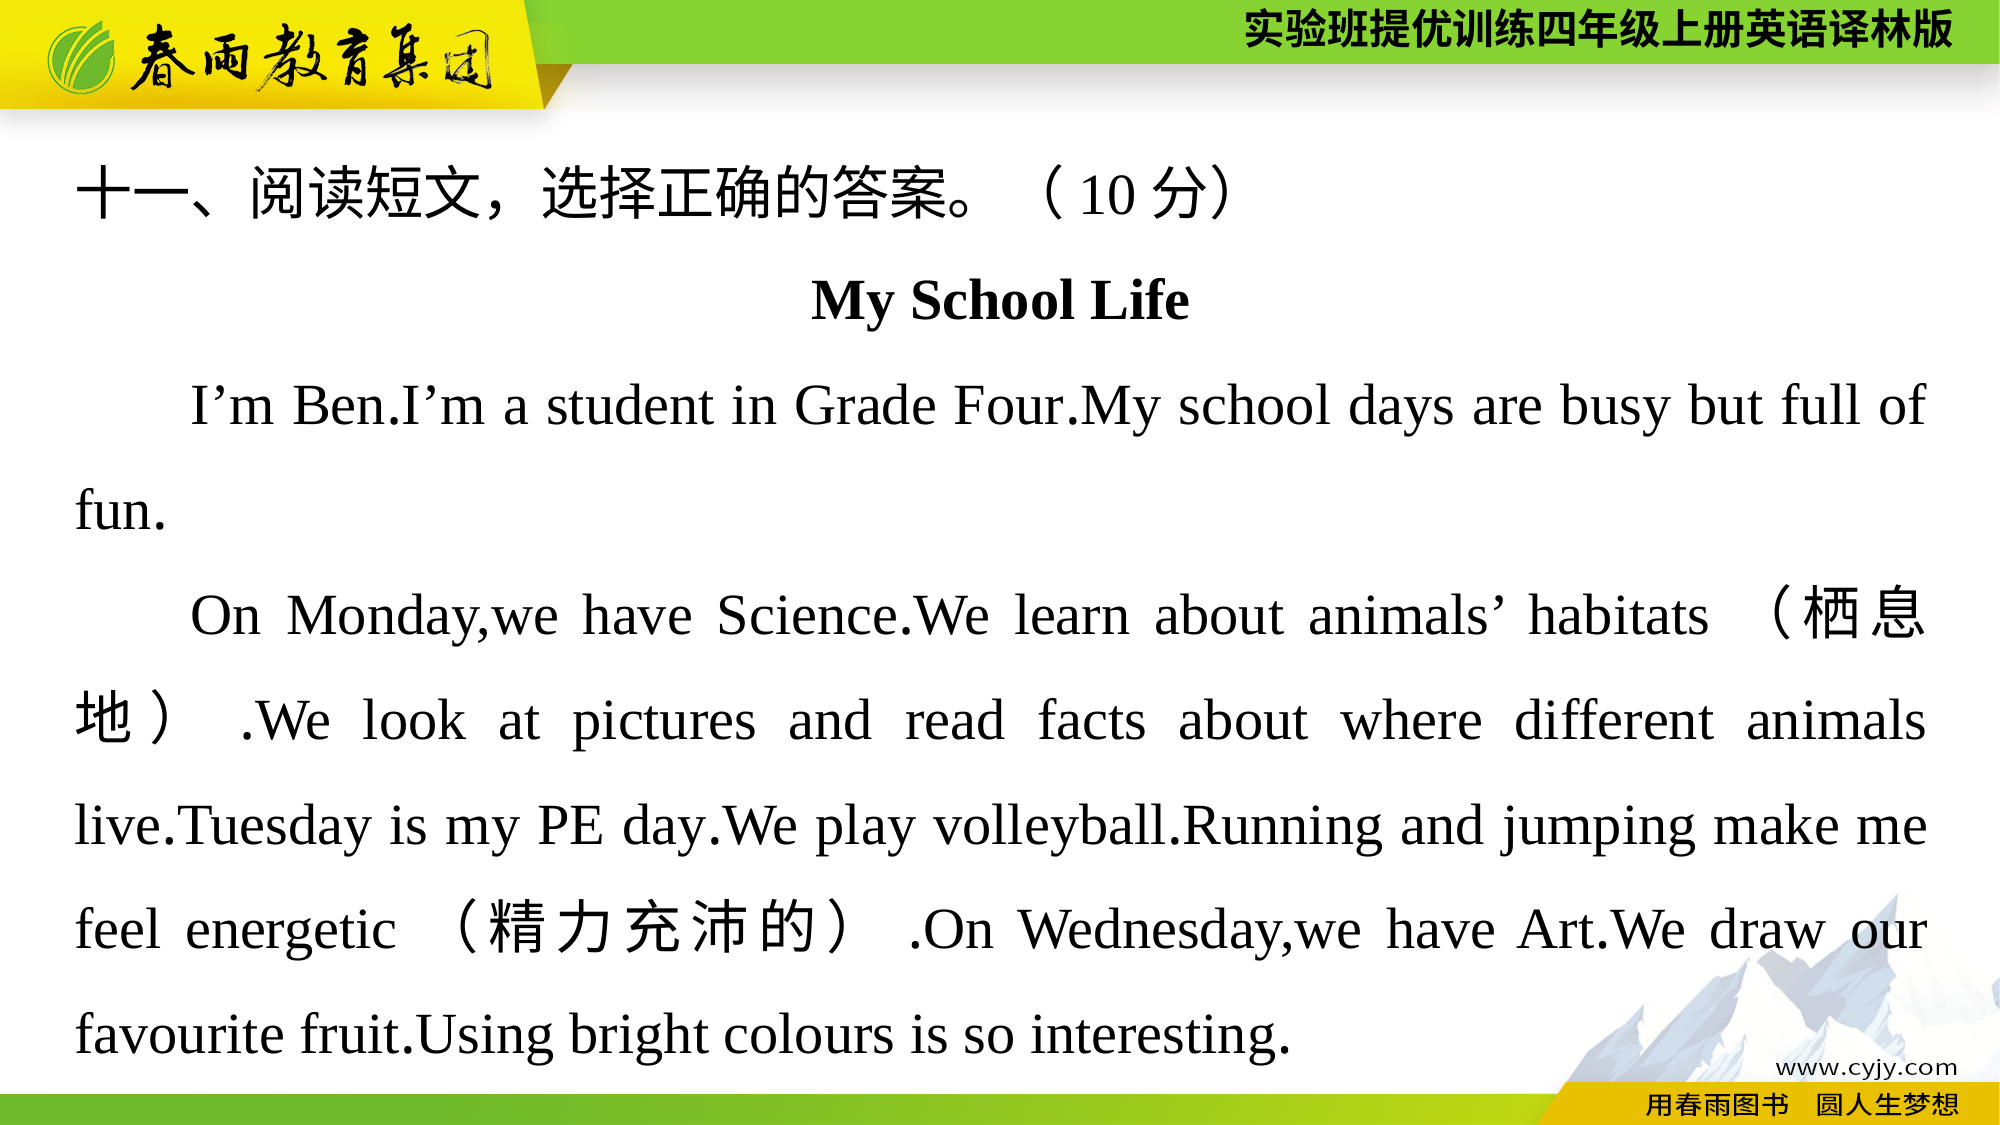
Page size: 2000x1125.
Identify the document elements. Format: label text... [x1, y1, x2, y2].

picture [0, 0, 2000, 1125]
list 十一、阅读短文，选择正确的答案。（10分） My School Life I’m Ben.I’m a student in Grade Four.My school days are busy but full of fun. On Monday,we have Science.We learn about animals’ habitats（栖息地）.We look at pictures and read facts about where different animals live.Tuesday is my PE day.We play volleyball.Running and jumping make me feel energetic（精力充沛的）.On Wednesday,we have Art.We draw our favourite fruit.Using bright colours is so interesting. [59, 113, 1944, 1083]
